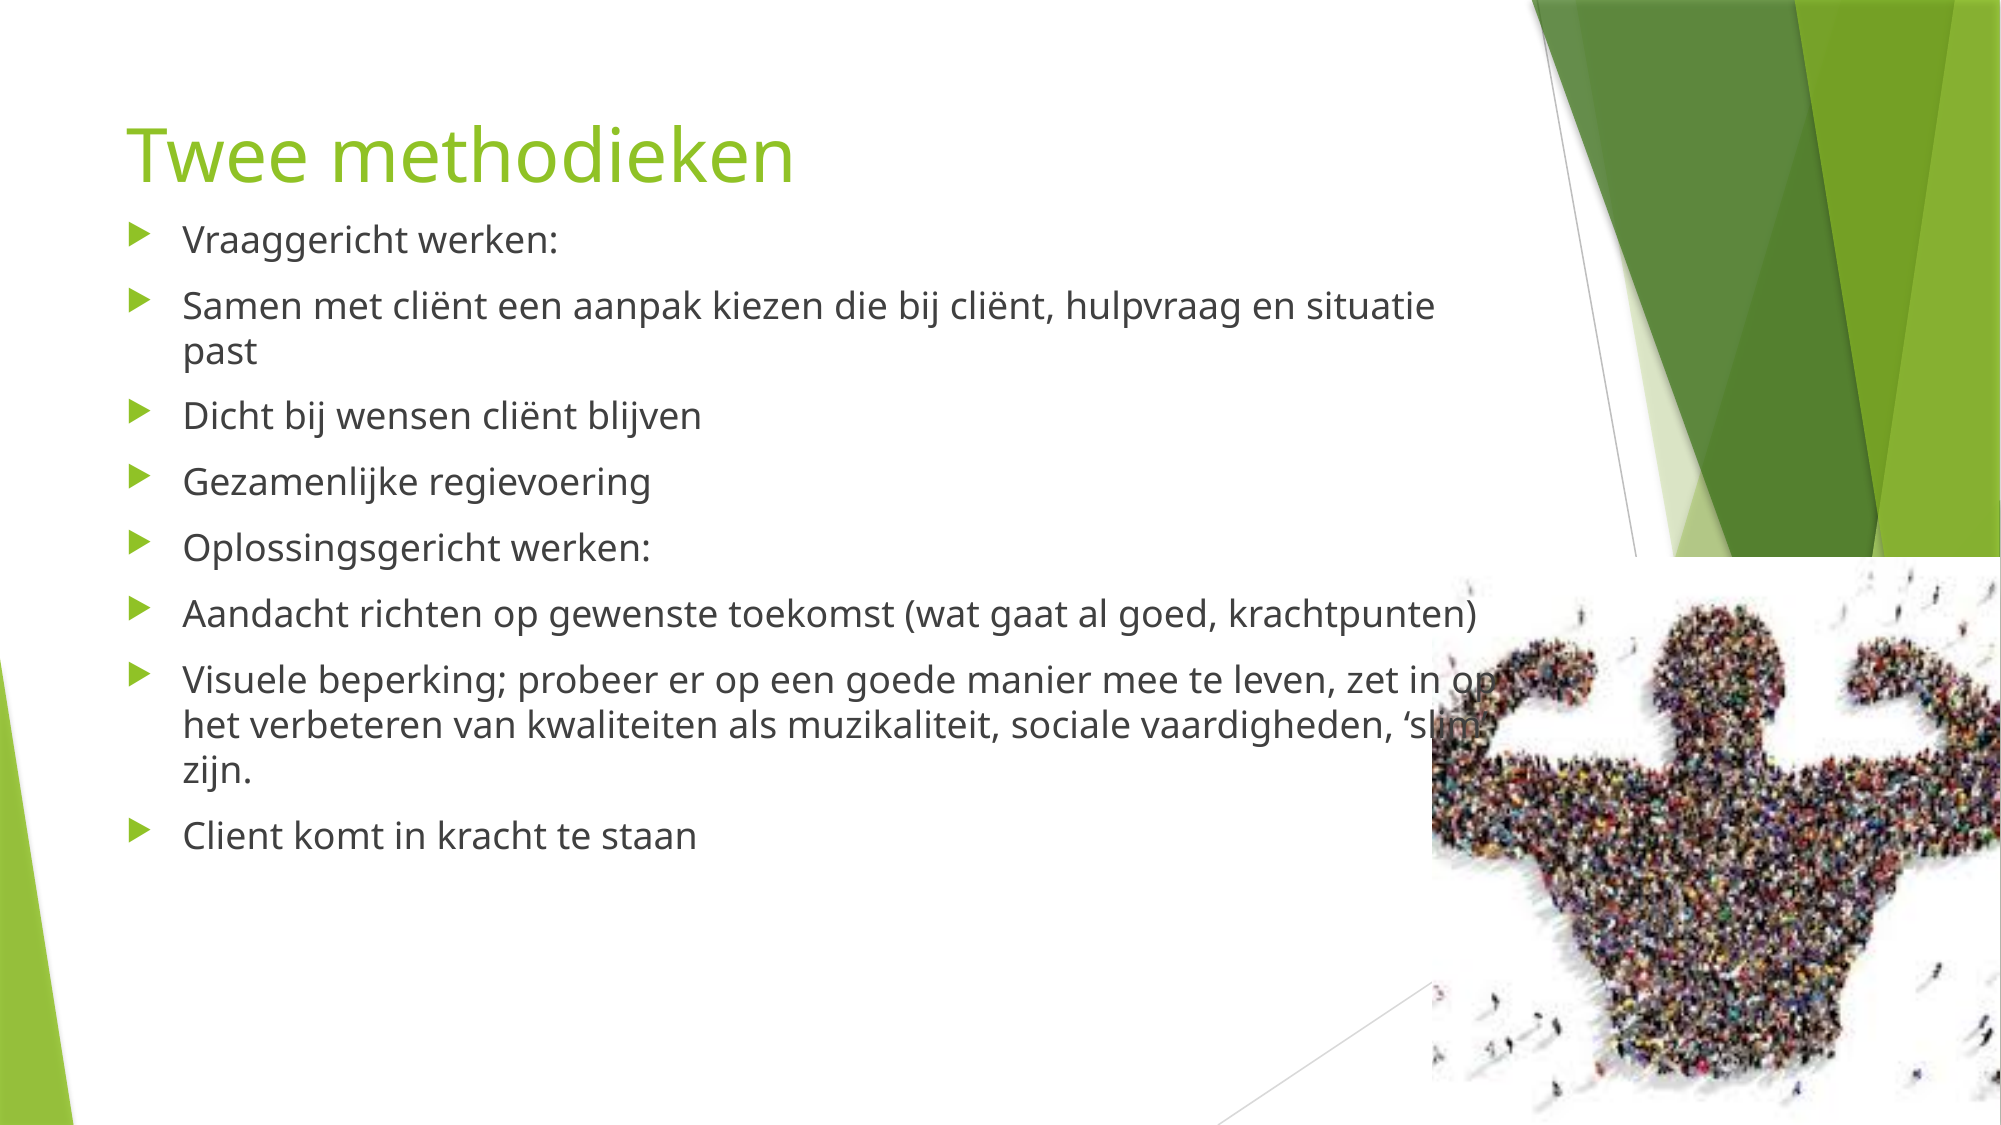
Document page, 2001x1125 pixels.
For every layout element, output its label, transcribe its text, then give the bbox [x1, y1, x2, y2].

picture [1431, 556, 2000, 1125]
list Vraaggericht werken: Samen met cliënt een aanpak kiezen die bij cliënt, hulpvraag en situatie past Dicht bij wensen cliënt blijven Gezamenlijke regievoering Oplossingsgericht werken: Aandacht richten op gewenste toekomst (wat gaat al goed, krachtpunten) Visuele beperking; probeer er op een goede manier mee te leven, zet in op het verbeteren van kwaliteiten als muzikaliteit, sociale vaardigheden, ‘slim’ zijn. Client komt in kracht te staan [111, 208, 1522, 845]
title Twee methodieken [111, 99, 1522, 208]
